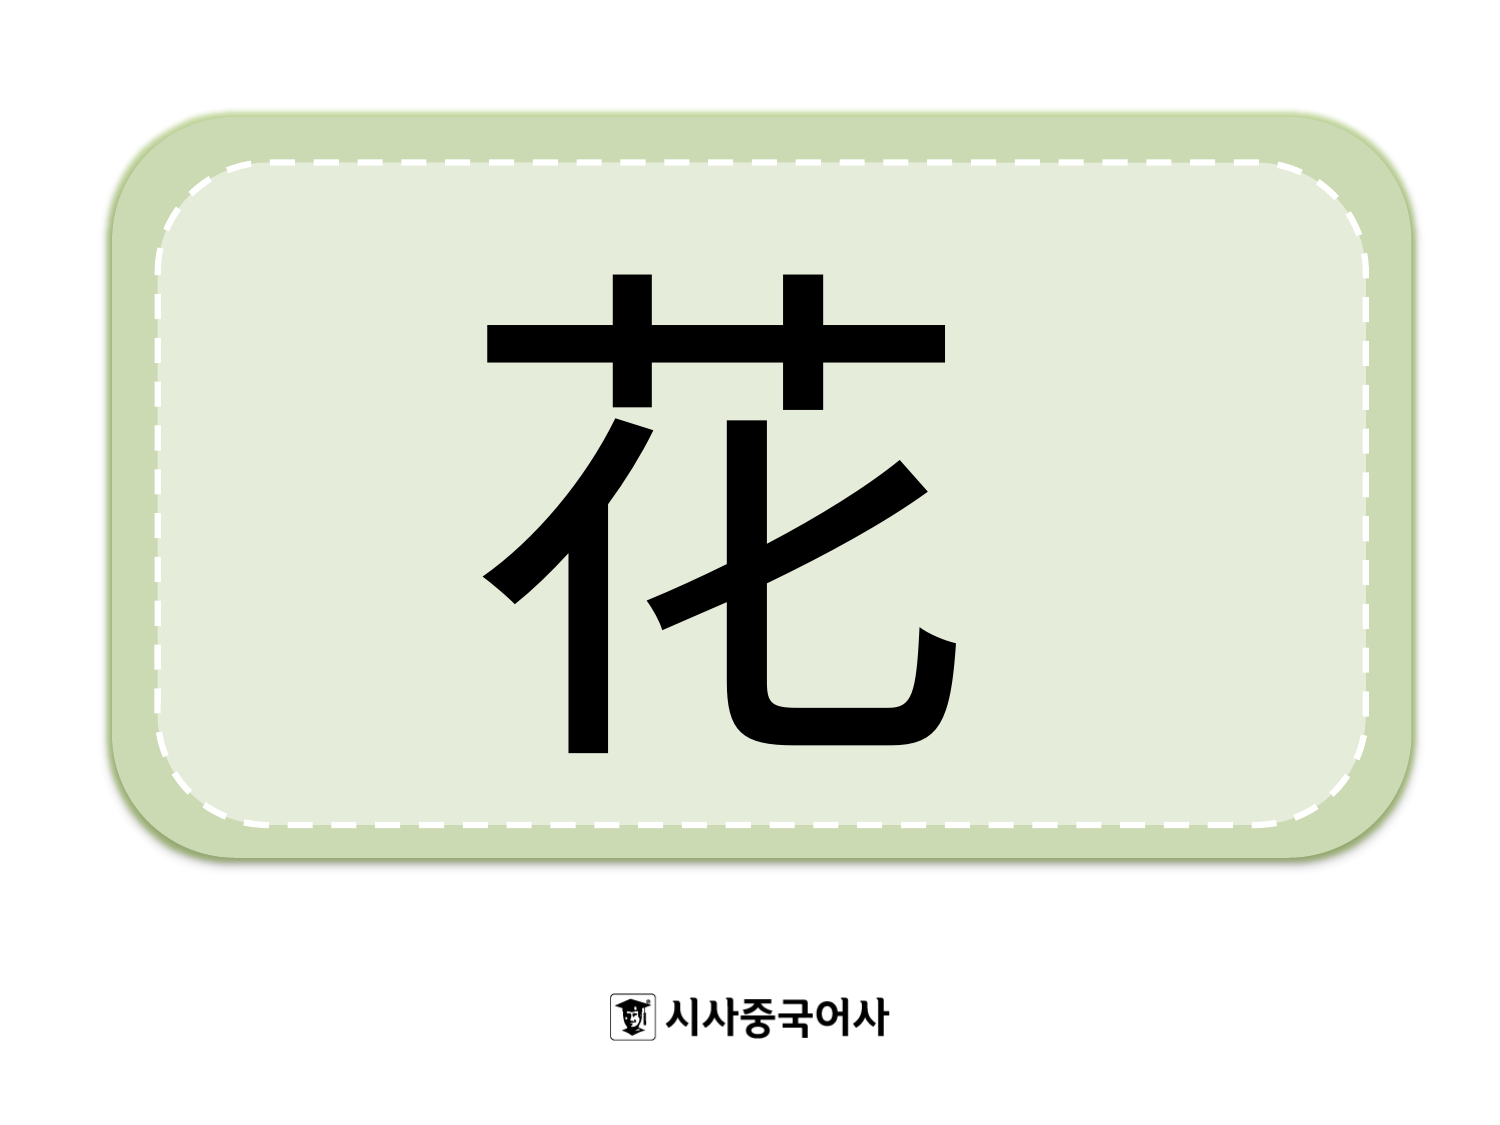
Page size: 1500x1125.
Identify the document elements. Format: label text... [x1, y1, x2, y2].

text_box 花 [171, 172, 1380, 836]
text_box [162, 160, 1371, 824]
picture [602, 987, 898, 1047]
